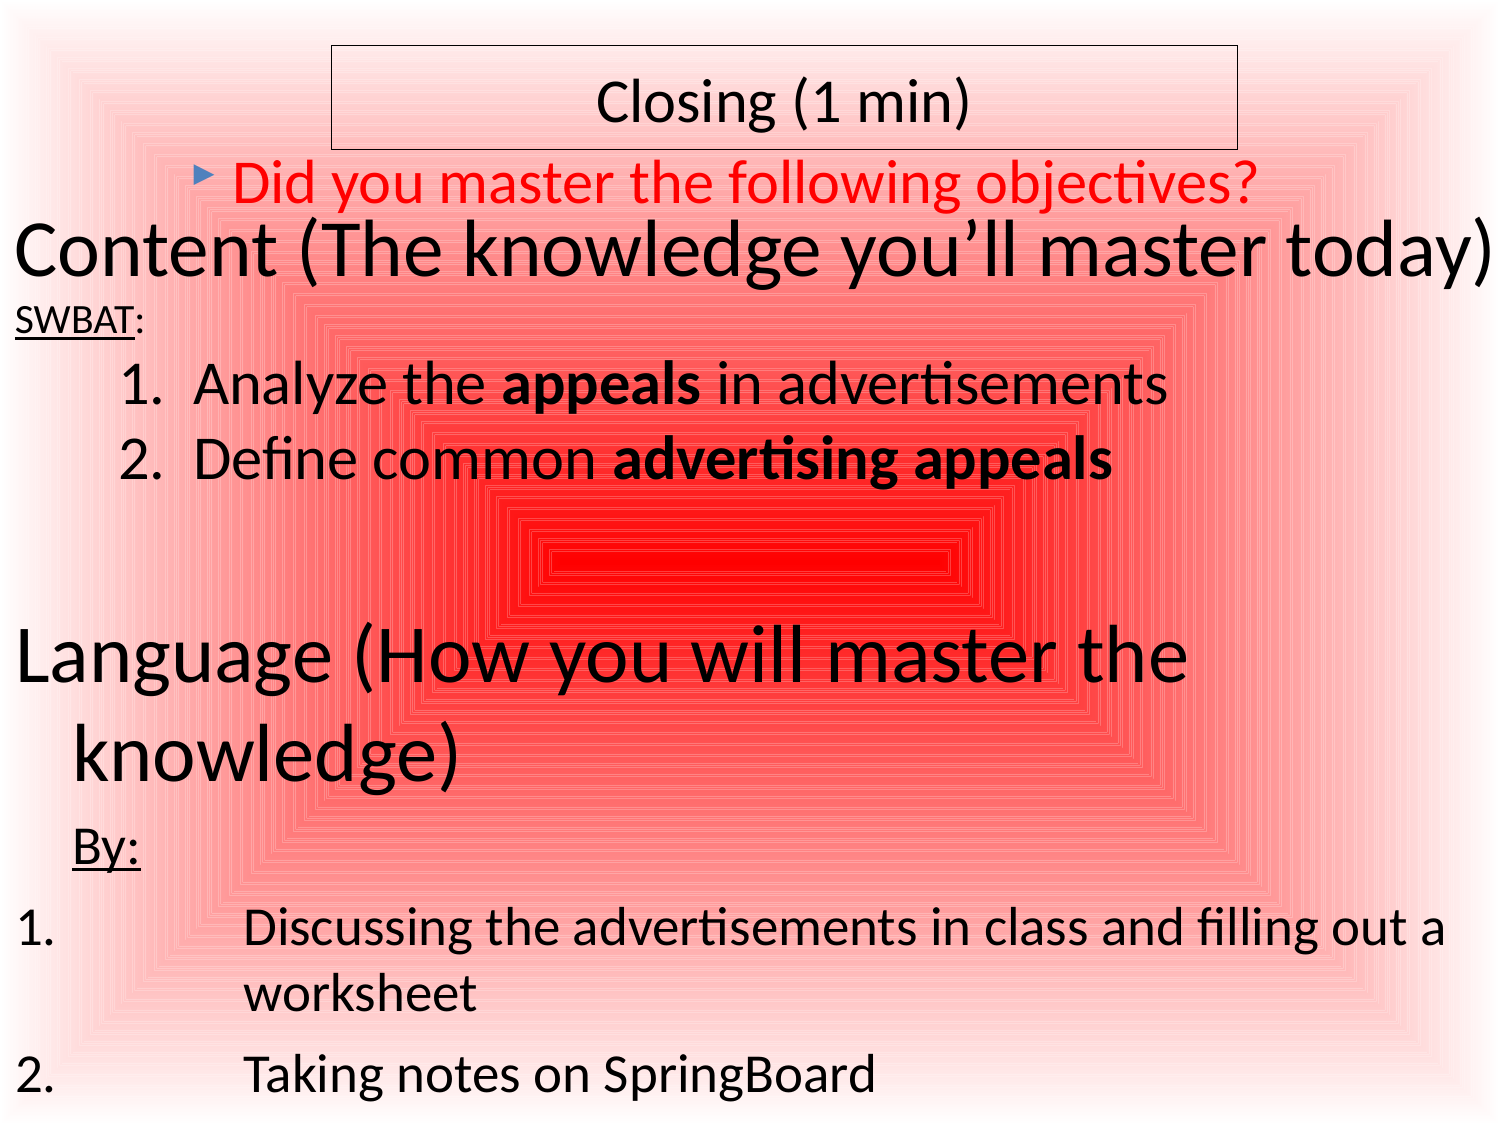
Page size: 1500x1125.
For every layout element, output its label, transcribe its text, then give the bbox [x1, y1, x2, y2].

text_box Content (The knowledge you’ll master today) SWBAT: Analyze the appeals in advertisements Define common advertising appeals [0, 187, 1500, 500]
text_box Language (How you will master the knowledge) By: Discussing the advertisements in class and filling out a worksheet Taking notes on SpringBoard [0, 549, 1500, 1125]
text_box Did you master the following objectives? [0, 134, 1434, 187]
title Closing (1 min) [331, 45, 1238, 134]
